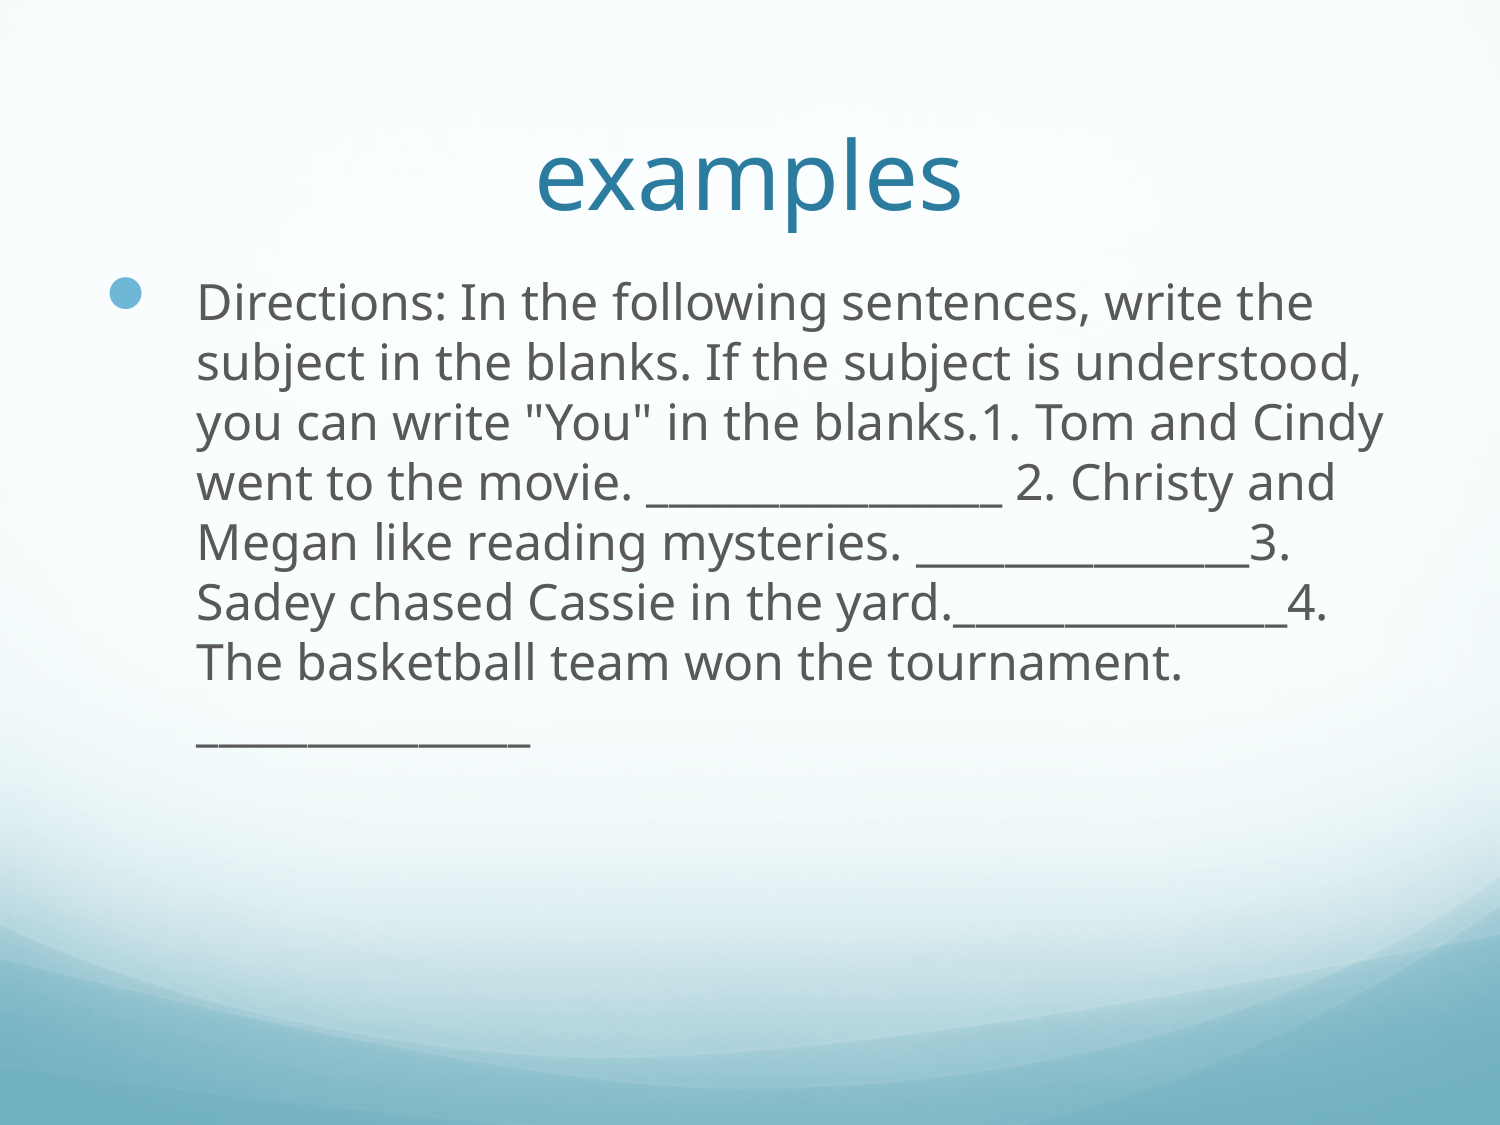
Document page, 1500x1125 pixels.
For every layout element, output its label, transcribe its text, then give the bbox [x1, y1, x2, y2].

title examples [90, 17, 1410, 237]
list Directions: In the following sentences, write the subject in the blanks. If the subject is understood, you can write "You" in the blanks. 1. Tom and Cindy went to the movie. ________________ 2. Christy and Megan like reading mysteries. _______________ 3. Sadey chased Cassie in the yard. _______________ 4. The basketball team won the tournament. _______________ [90, 262, 1410, 975]
